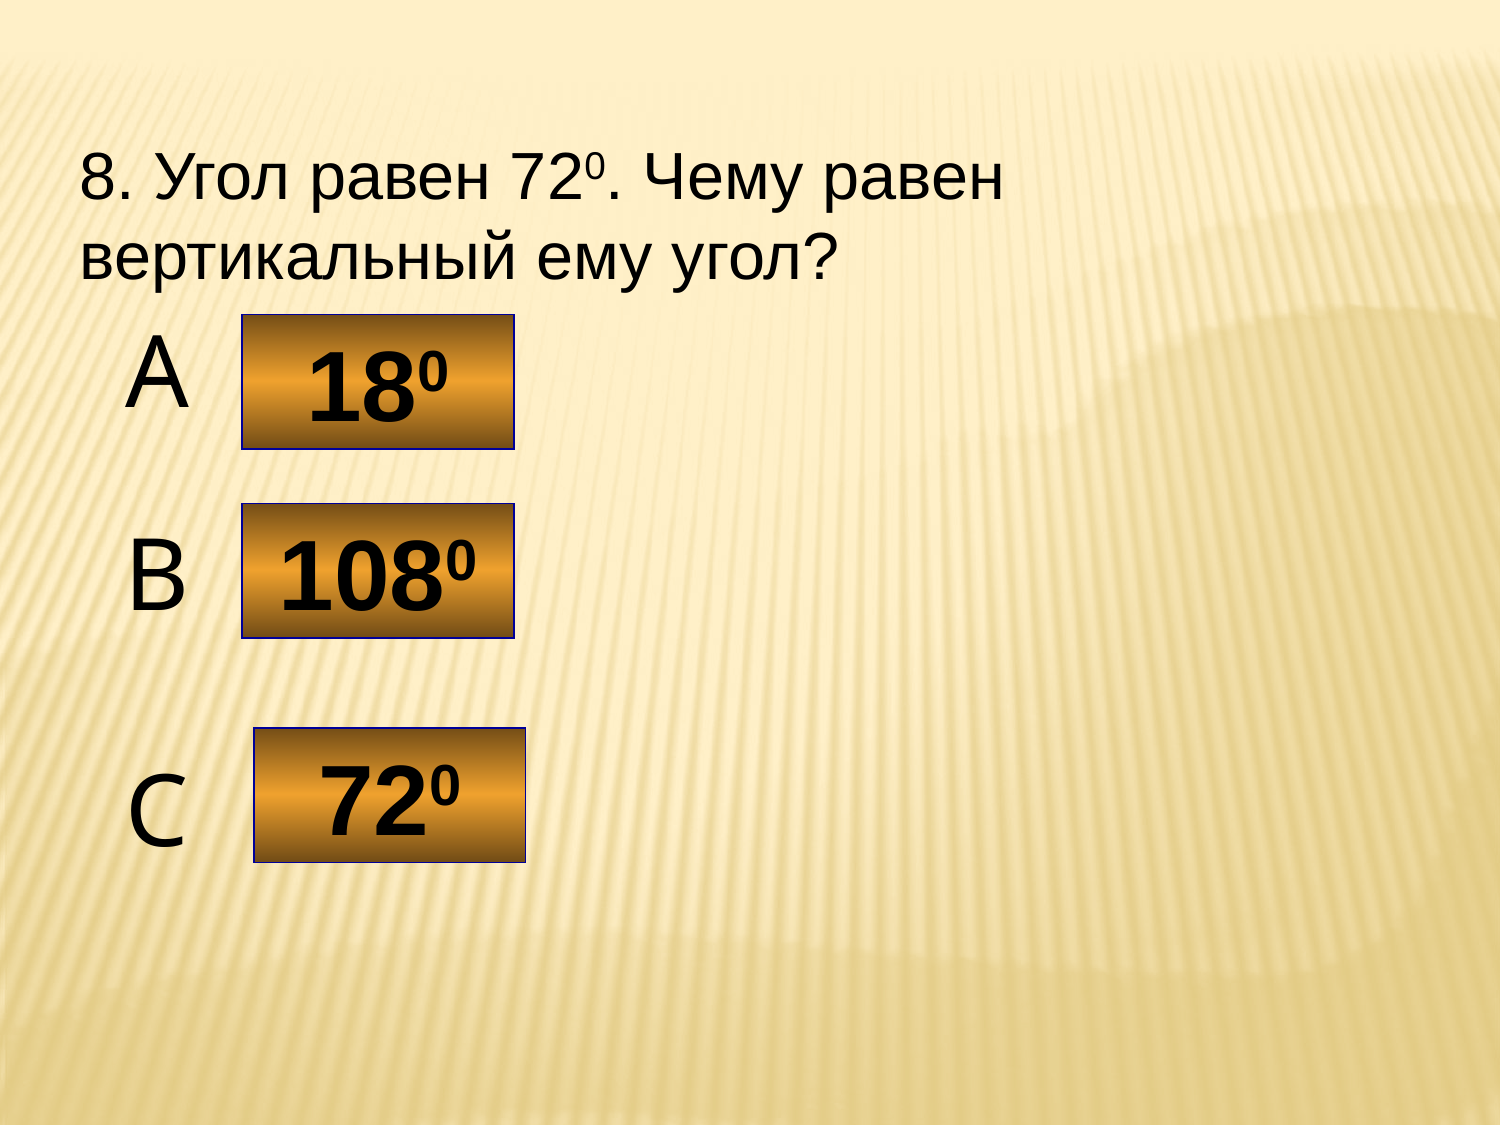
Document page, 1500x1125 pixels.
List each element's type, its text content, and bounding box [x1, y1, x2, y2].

text_box B [109, 503, 205, 639]
text_box 1080 [242, 503, 514, 639]
text_box 180 [242, 314, 514, 449]
text_box 720 [253, 727, 526, 863]
text_box C [111, 739, 204, 875]
text_box A [110, 299, 204, 435]
text_box 8. Угол равен 720. Чему равен вертикальный ему угол? [64, 125, 1436, 301]
